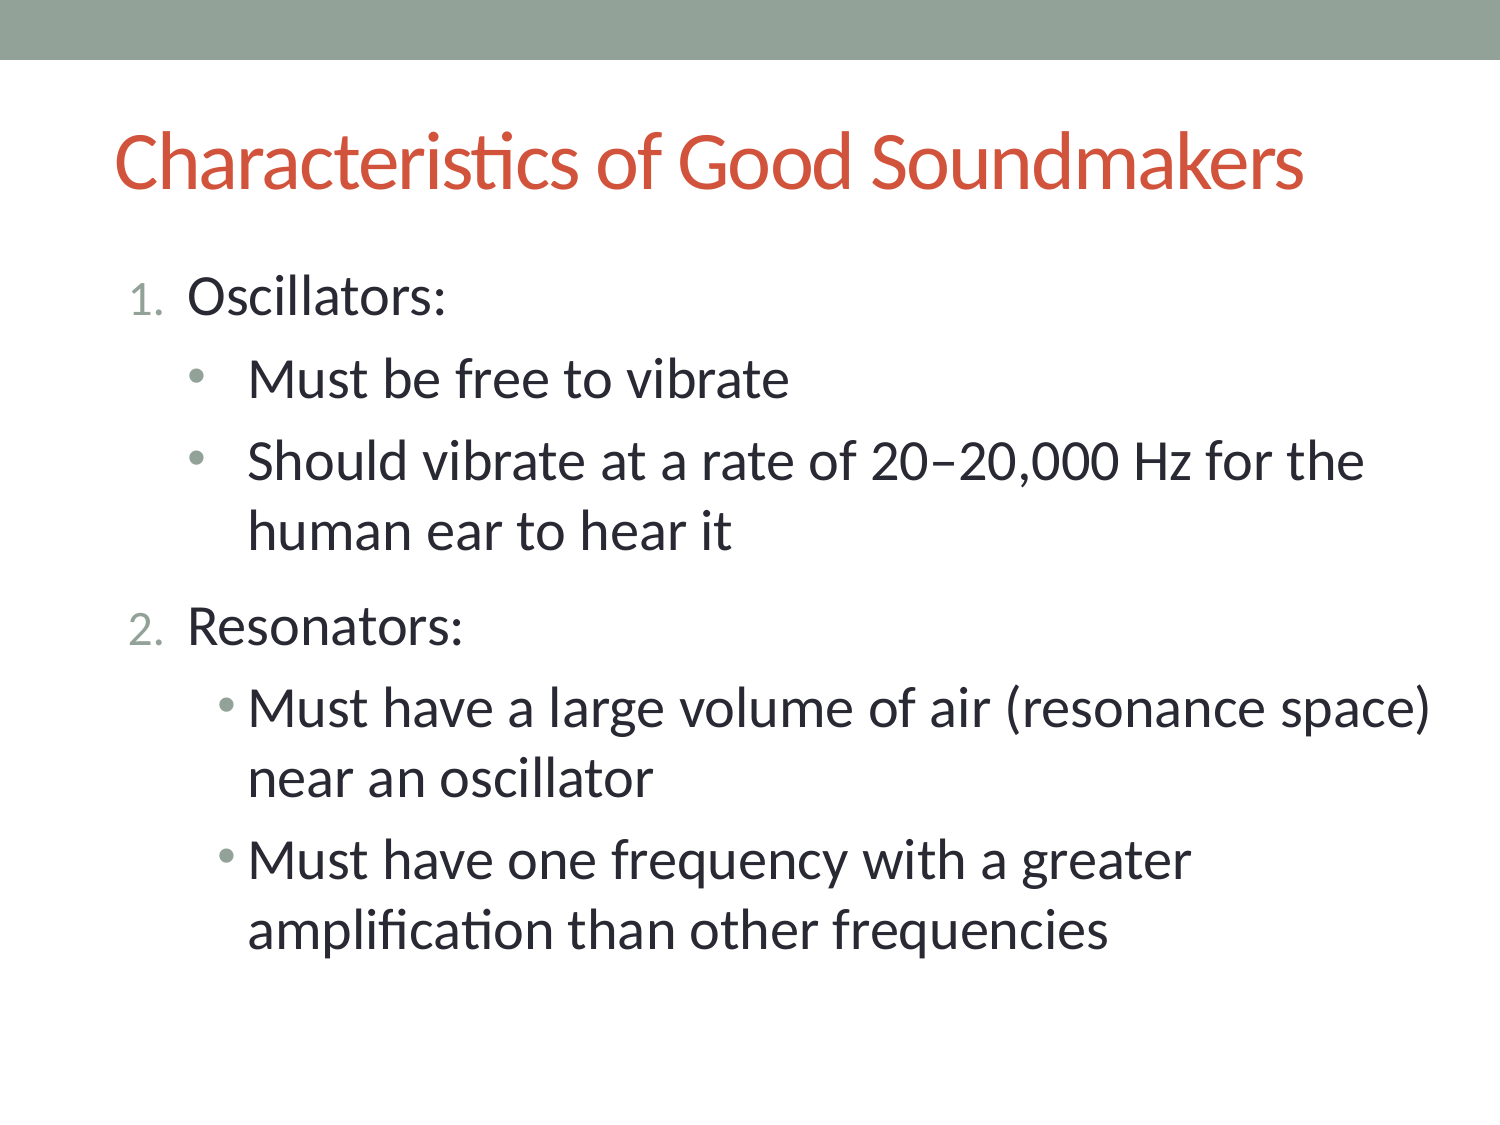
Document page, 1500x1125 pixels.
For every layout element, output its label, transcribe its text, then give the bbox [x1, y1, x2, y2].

title Characteristics of Good Soundmakers [99, 75, 1425, 238]
list Oscillators: Must be free to vibrate Should vibrate at a rate of 20–20,000 Hz for the human ear to hear it Resonators: Must have a large volume of air (resonance space) near an oscillator Must have one frequency with a greater amplification than other frequencies [112, 249, 1463, 1050]
